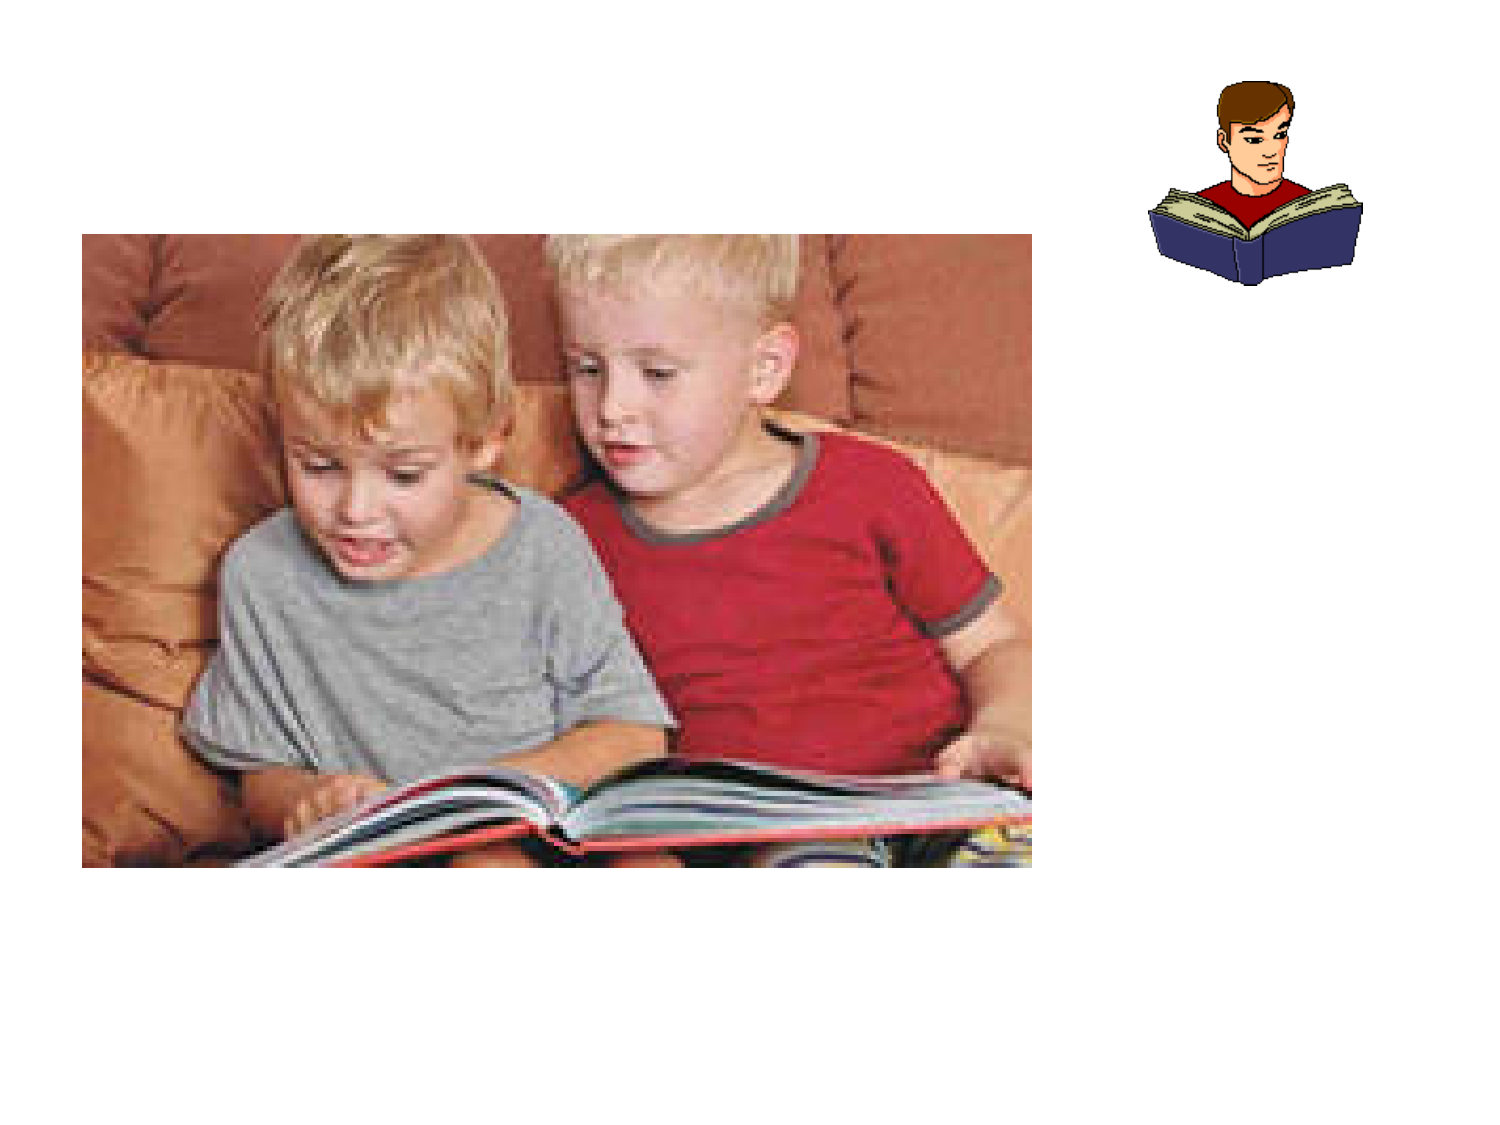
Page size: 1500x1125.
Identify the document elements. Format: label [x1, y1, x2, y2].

picture [81, 234, 1032, 868]
picture [1148, 81, 1363, 286]
